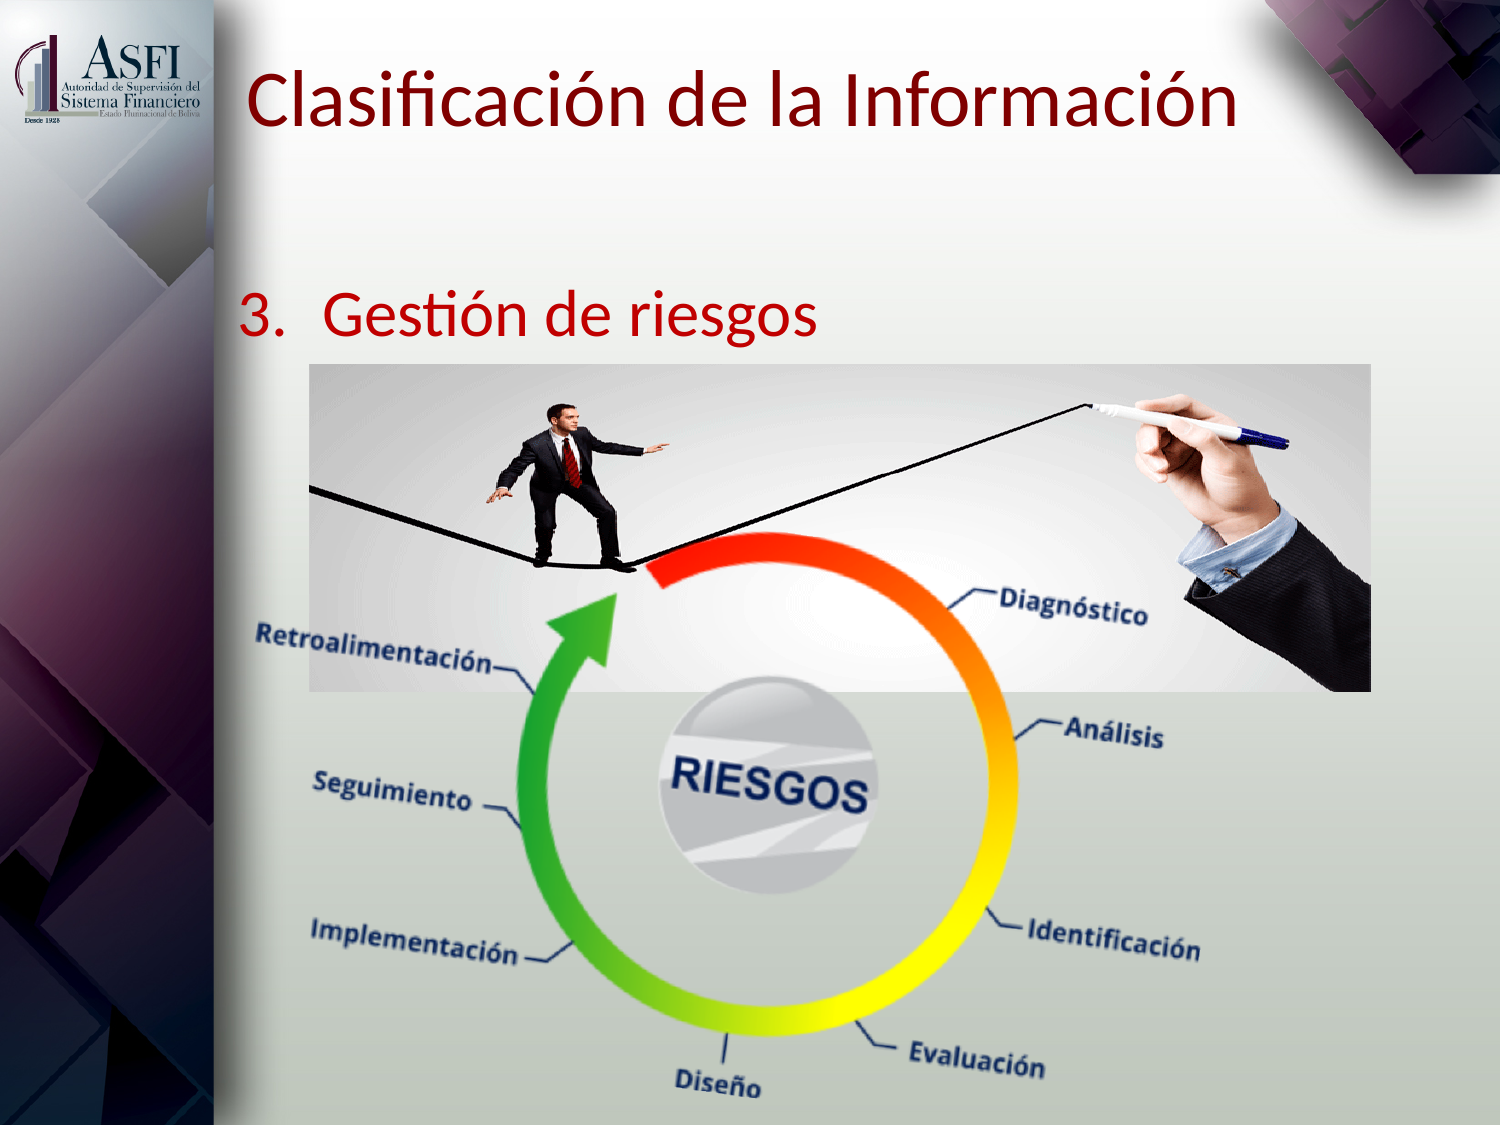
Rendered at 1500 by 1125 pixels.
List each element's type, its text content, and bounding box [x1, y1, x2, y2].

picture [0, 0, 1500, 1125]
title Clasificación de la Información [222, 0, 1265, 188]
list Gestión de riesgos [222, 262, 1425, 365]
